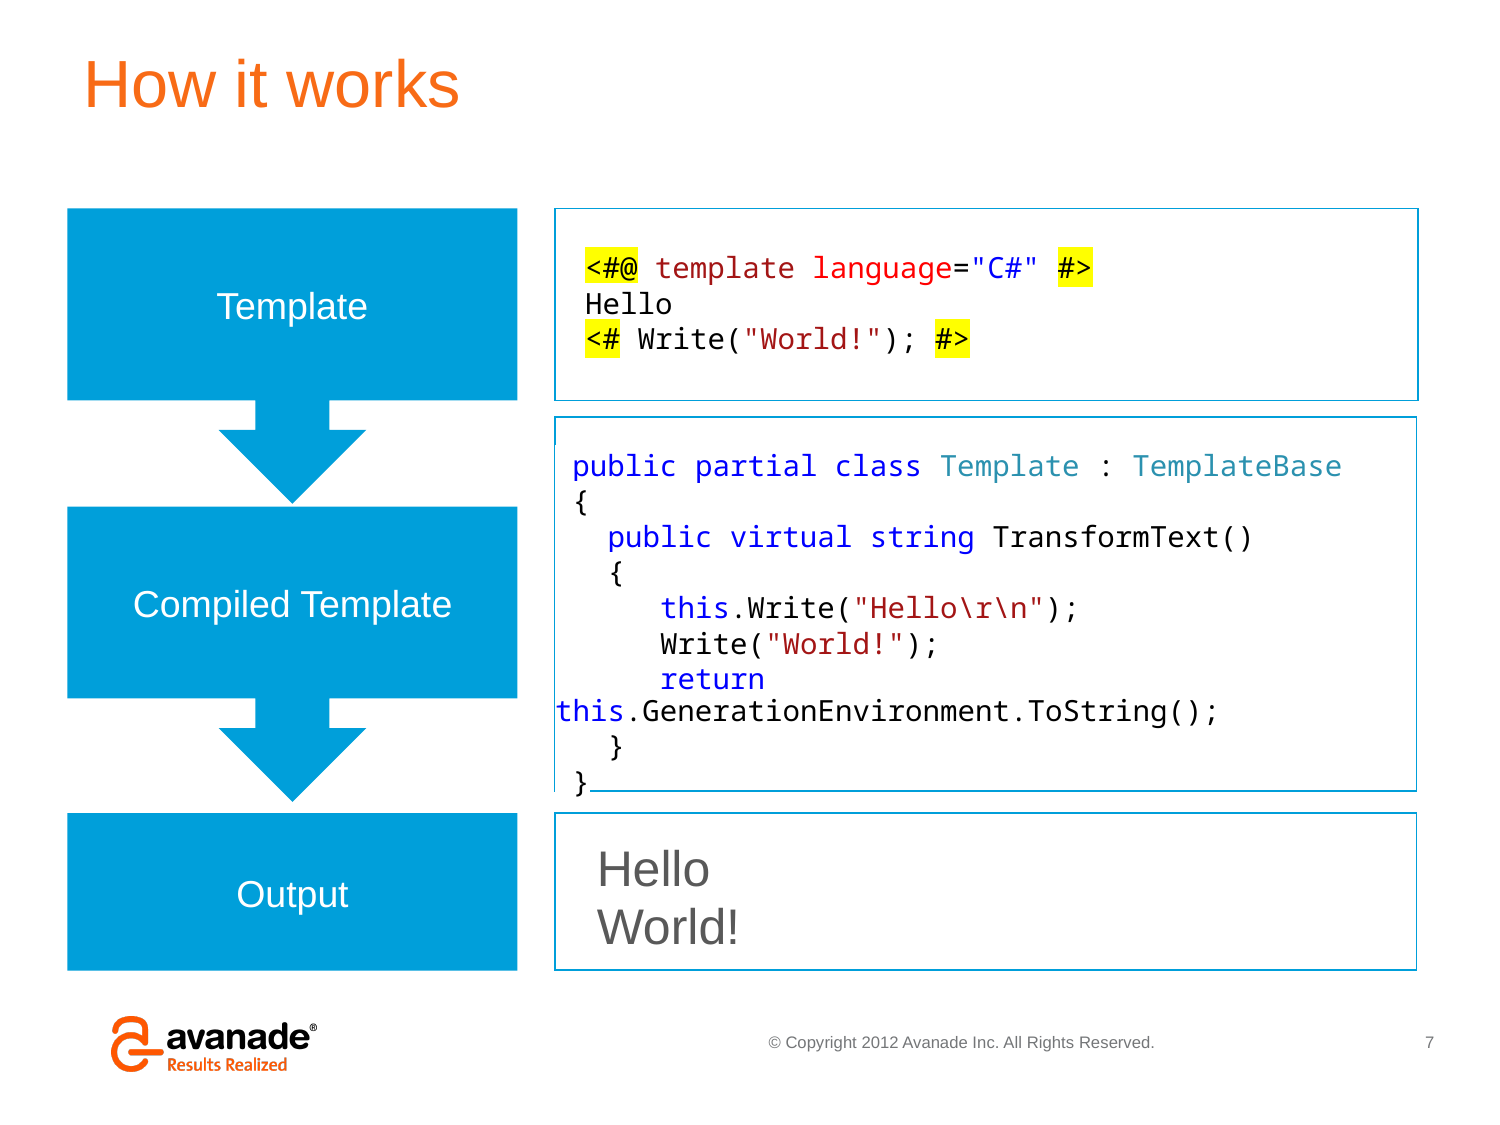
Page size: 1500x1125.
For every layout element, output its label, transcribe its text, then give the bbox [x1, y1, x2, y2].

text_box Hello World! [554, 813, 1417, 970]
text_box Template [65, 206, 520, 504]
title How it works [82, 49, 1419, 200]
picture [111, 1016, 317, 1072]
text_box Compiled Template [65, 504, 520, 805]
list <#@ template language="C#" #> Hello <# Write("World!"); #> [554, 208, 1419, 401]
slide_number 7 [1424, 1033, 1500, 1058]
text_box public partial class Template : TemplateBase { public virtual string TransformText() { this.Write("Hello\r\n"); Write("World!"); return this.GenerationEnvironment.ToString(); } } [554, 416, 1417, 792]
text_box Output [65, 811, 519, 973]
